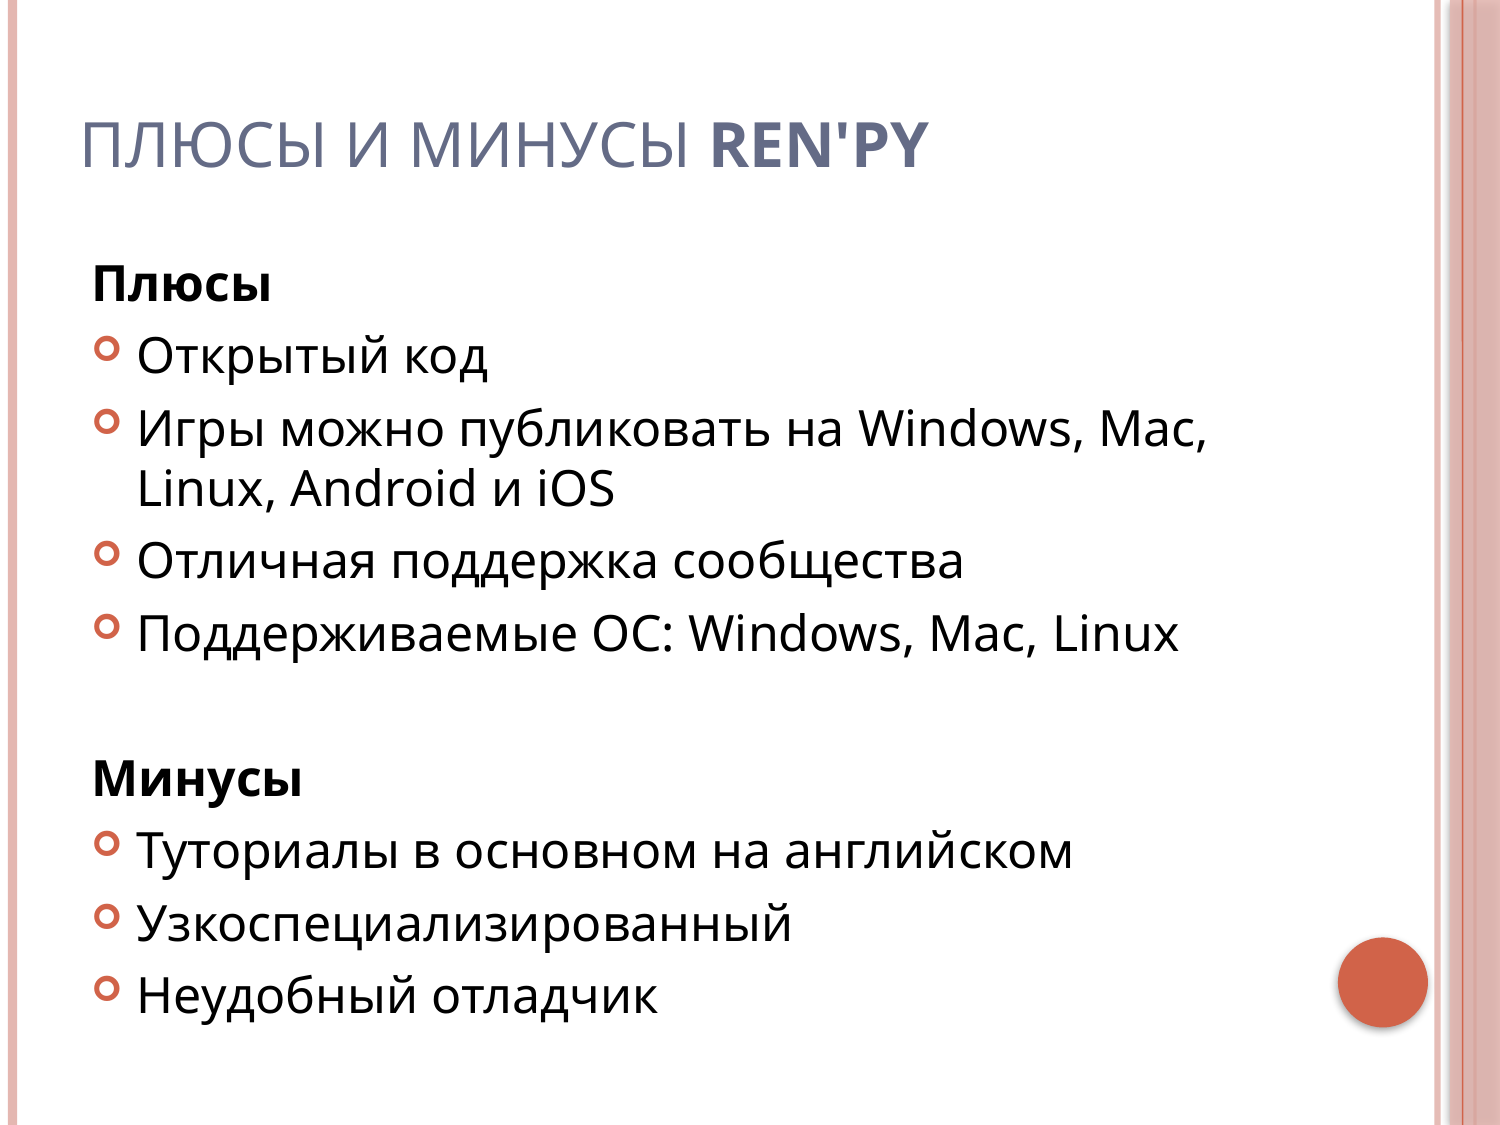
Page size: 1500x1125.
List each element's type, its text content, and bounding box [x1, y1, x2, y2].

title Плюсы и минусы Ren'py [64, 0, 1290, 188]
list Плюсы Открытый код Игры можно публиковать на Windows, Mac, Linux, Android и iOS Отличная поддержка сообщества Поддерживаемые ОС: Windows, Mac, Linux Минусы Туториалы в основном на английском Узкоспециализированный Неудобный отладчик [76, 243, 1302, 1043]
